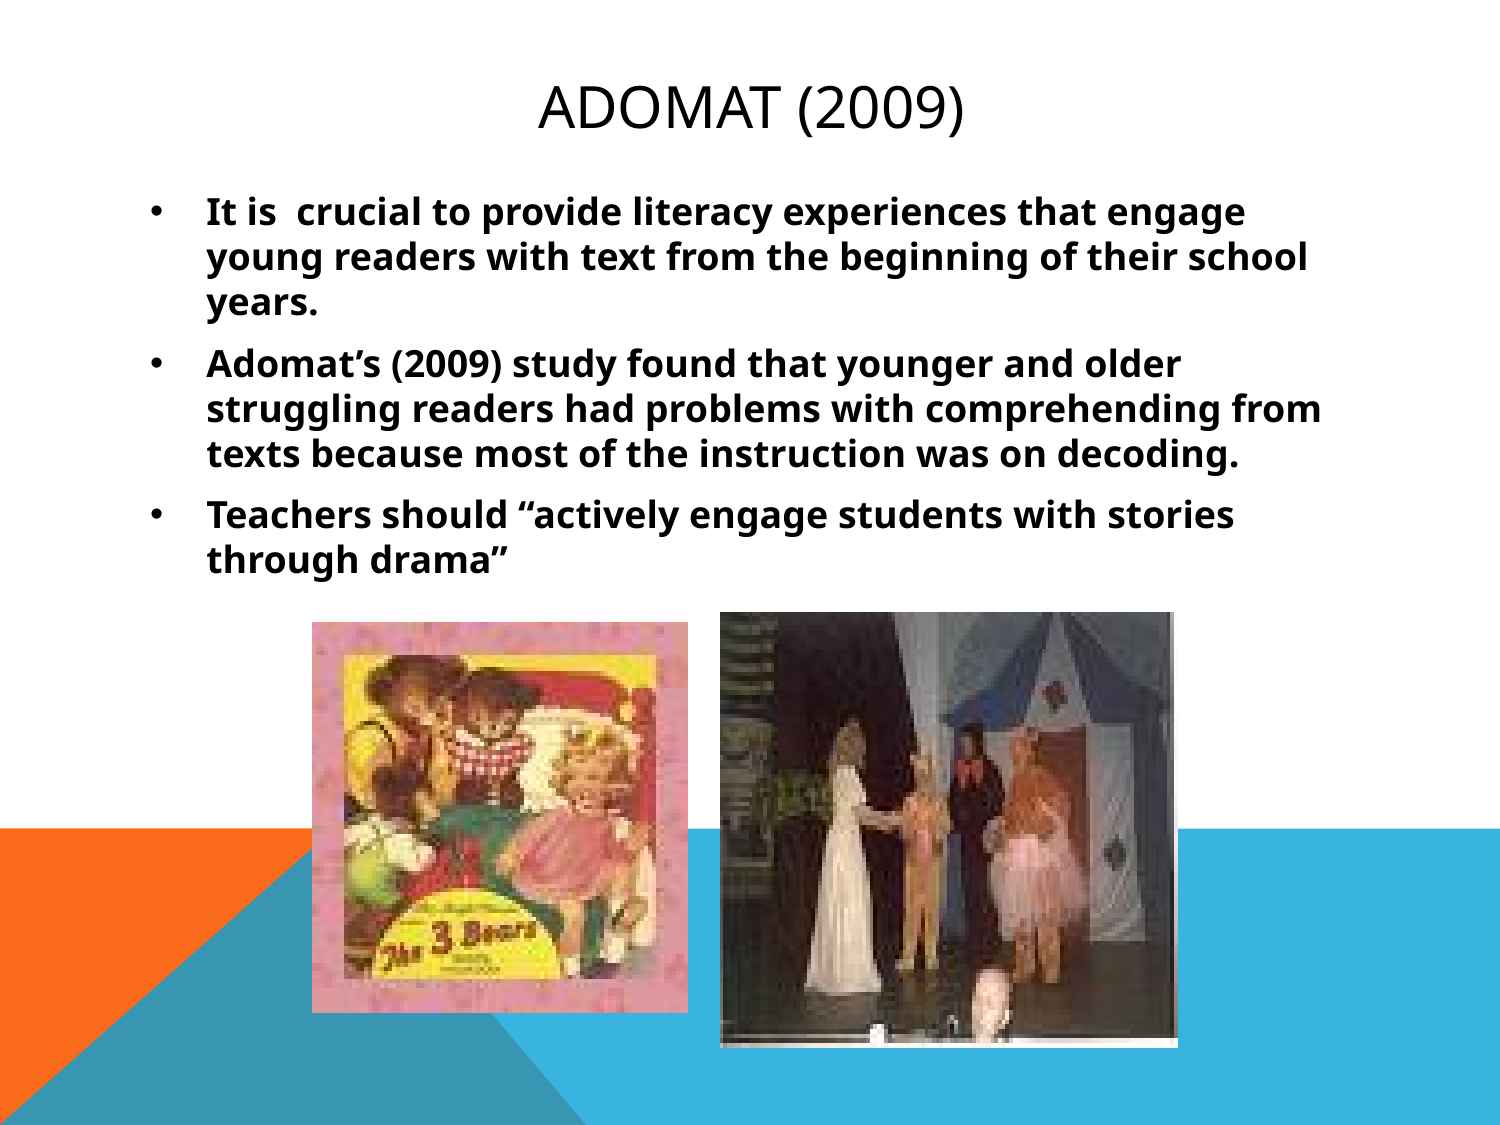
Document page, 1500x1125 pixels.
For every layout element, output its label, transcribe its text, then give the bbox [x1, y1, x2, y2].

list It is crucial to provide literacy experiences that engage young readers with text from the beginning of their school years. Adomat’s (2009) study found that younger and older struggling readers had problems with comprehending from texts because most of the instruction was on decoding. Teachers should “actively engage students with stories through drama” [135, 180, 1369, 768]
title Adomat (2009) [135, 60, 1369, 150]
picture [312, 622, 688, 1013]
picture [720, 612, 1178, 1048]
